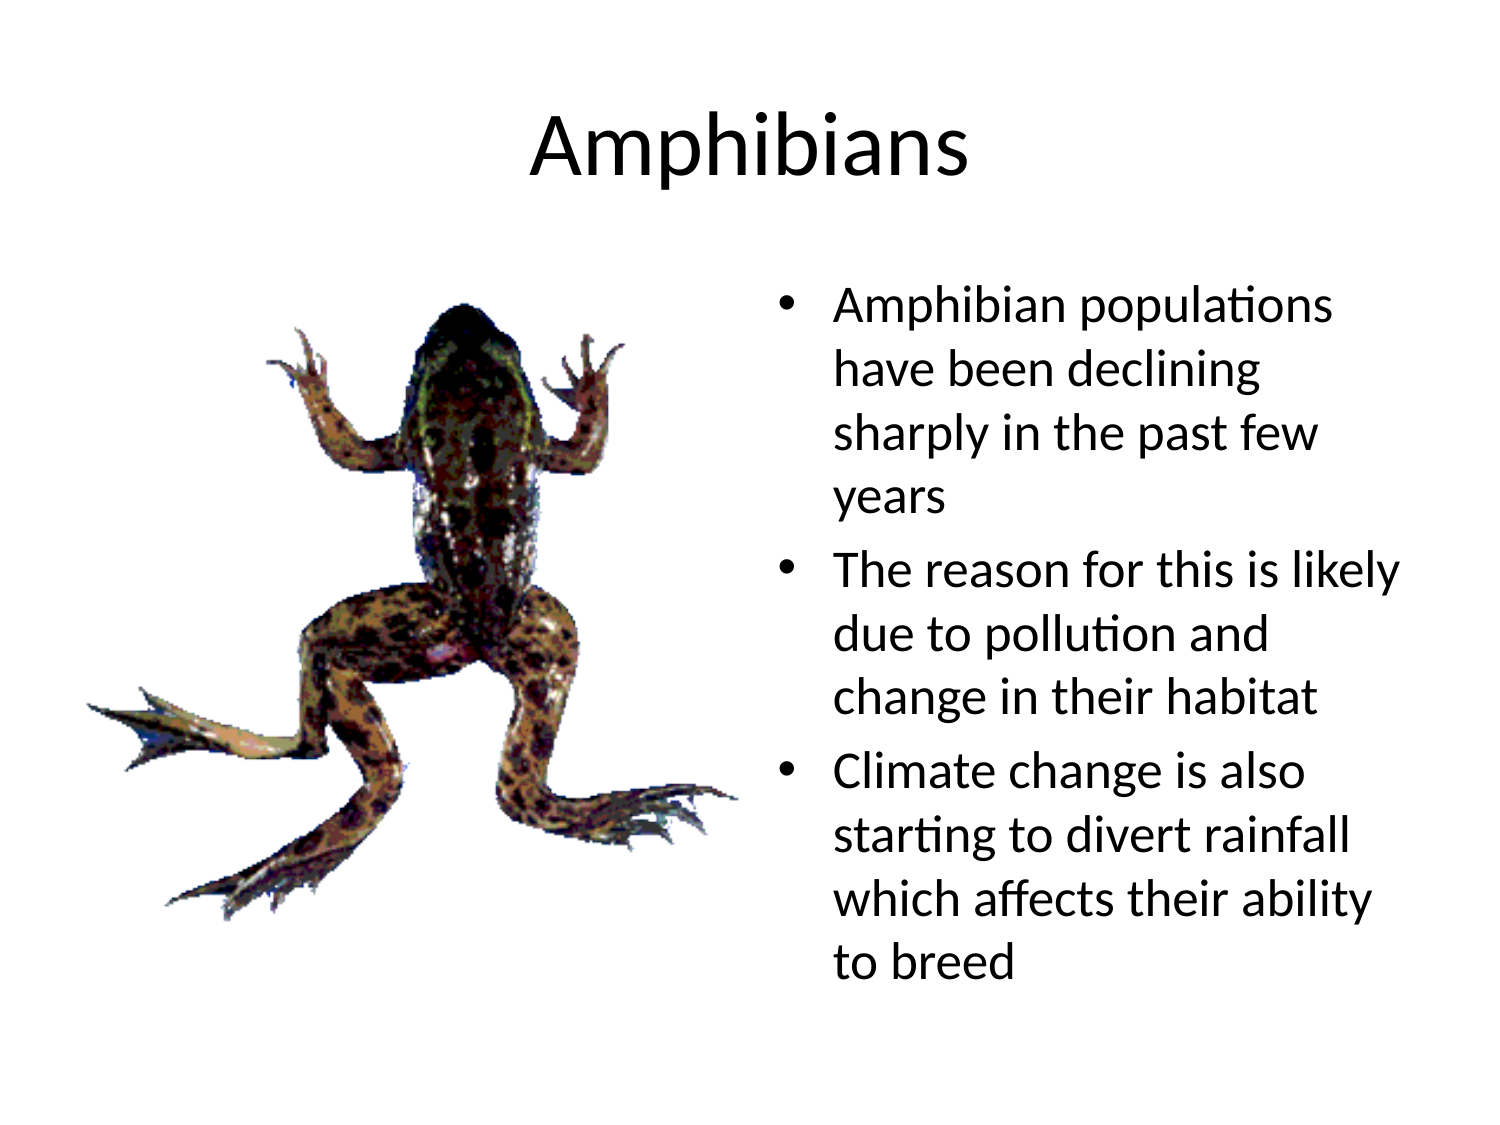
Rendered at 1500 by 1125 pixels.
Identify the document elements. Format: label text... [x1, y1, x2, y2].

list Amphibian populations have been declining sharply in the past few years The reason for this is likely due to pollution and change in their habitat Climate change is also starting to divert rainfall which affects their ability to breed [762, 262, 1425, 1050]
title Amphibians [75, 45, 1425, 233]
picture [74, 287, 756, 938]
